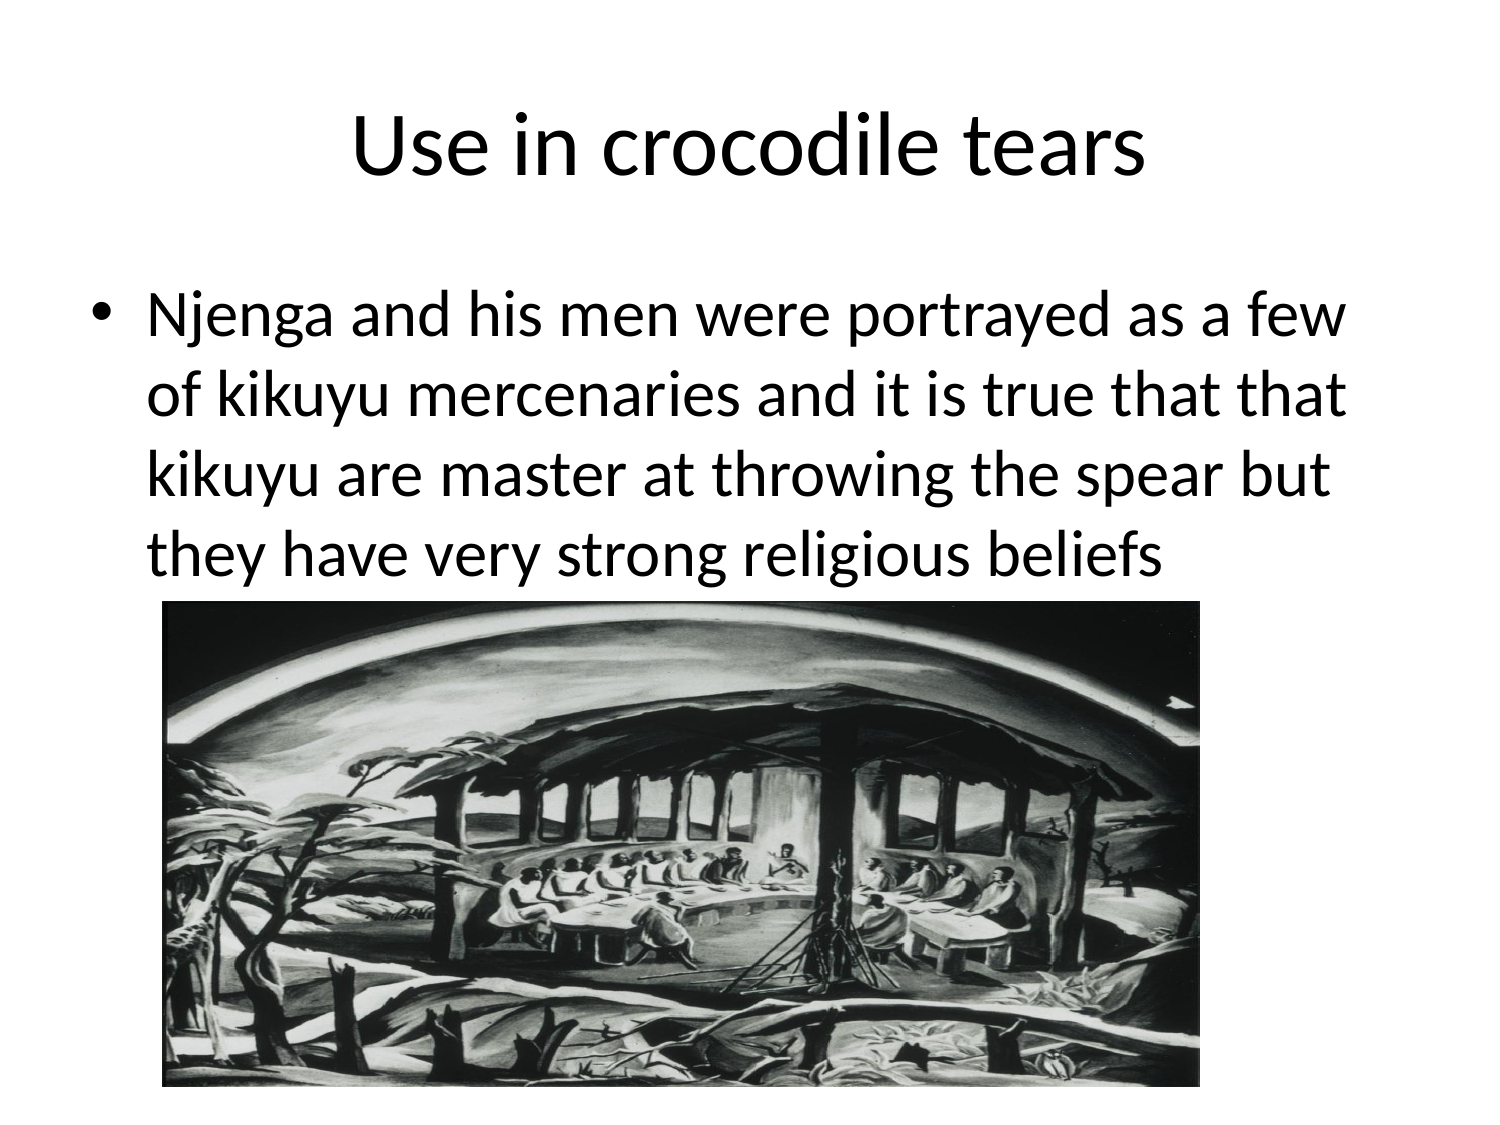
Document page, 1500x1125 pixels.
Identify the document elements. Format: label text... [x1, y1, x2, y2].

list Njenga and his men were portrayed as a few of kikuyu mercenaries and it is true that that kikuyu are master at throwing the spear but they have very strong religious beliefs [75, 262, 1425, 1005]
picture [162, 601, 1201, 1087]
title Use in crocodile tears [75, 45, 1425, 233]
